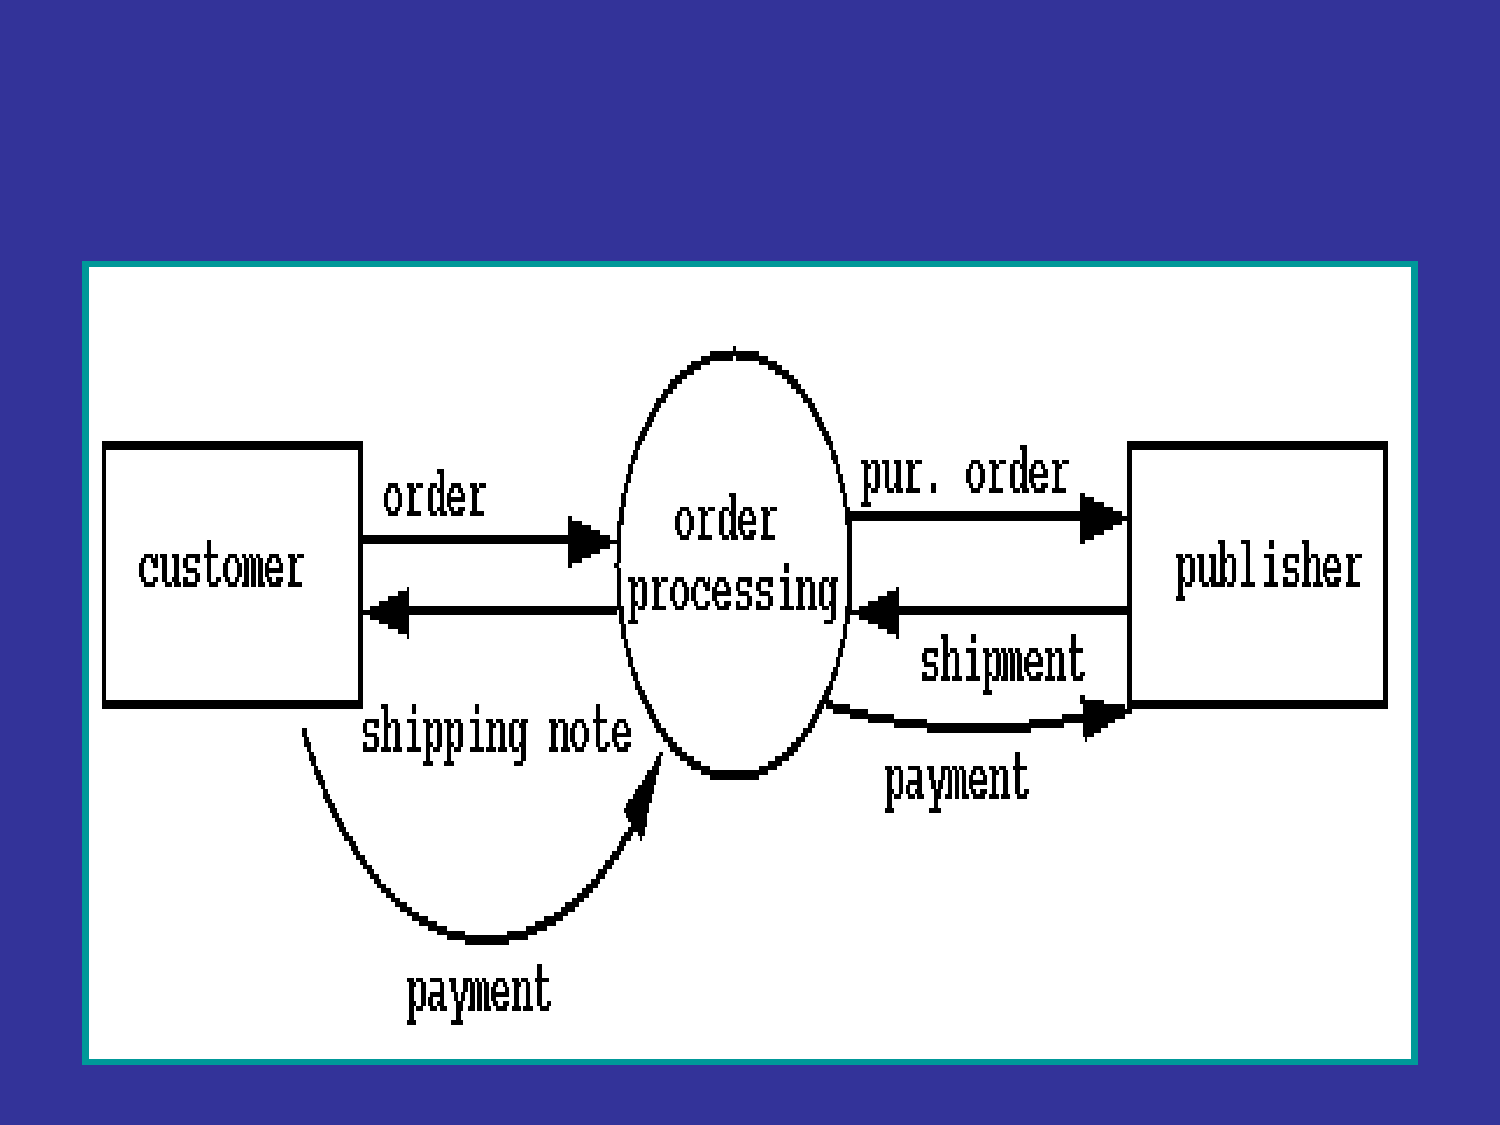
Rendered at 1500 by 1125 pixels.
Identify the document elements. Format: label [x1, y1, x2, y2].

list [88, 266, 1412, 1059]
